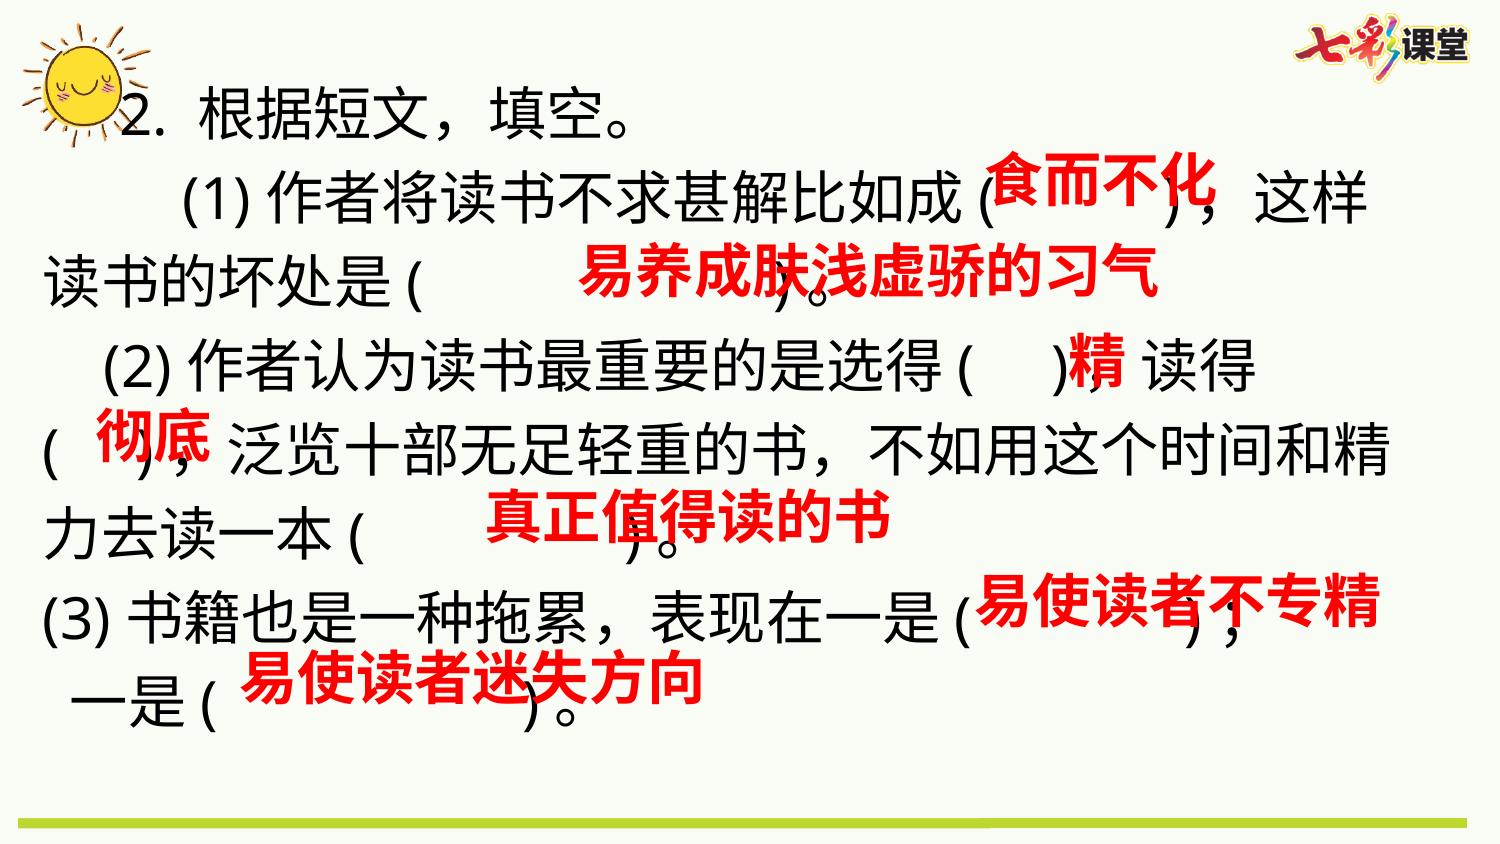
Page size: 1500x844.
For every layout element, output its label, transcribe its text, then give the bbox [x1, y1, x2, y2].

text_box 易使读者不专精 [959, 557, 1436, 642]
picture [1291, 9, 1472, 87]
picture [0, 0, 173, 172]
text_box 易使读者迷失方向 [224, 633, 721, 719]
text_box 易养成肤浅虚骄的习气 [563, 226, 1176, 312]
text_box 真正值得读的书 [469, 472, 908, 558]
text_box 精 [1053, 316, 1178, 402]
picture [18, 771, 1467, 844]
text_box 食而不化 [970, 136, 1233, 221]
text_box 2. 根据短文，填空。 (1)作者将读书不求甚解比如成( )，这样读书的坏处是( )。 (2)作者认为读书最重要的是选得( )，读得( )，泛览十部无足轻重的书，不如用这个时间和精力去读一本( )。 (3)书籍也是一种拖累，表现在一是( )； 一是( )。 [28, 55, 1436, 827]
text_box 彻底 [81, 391, 228, 477]
